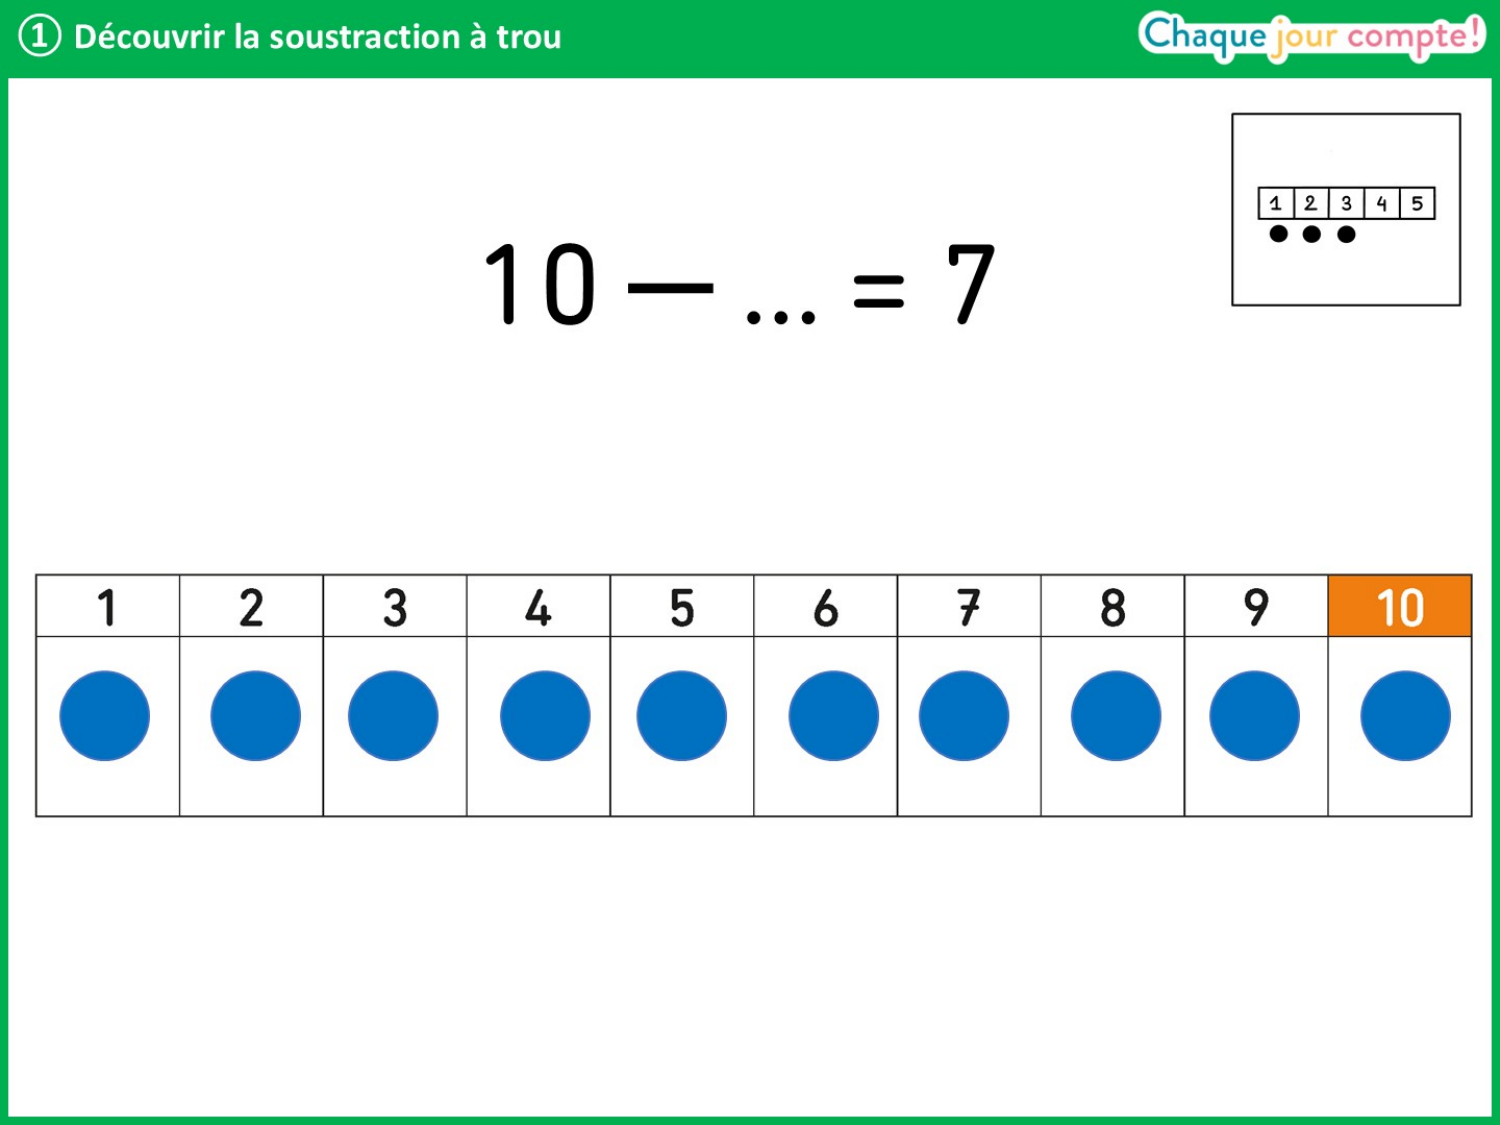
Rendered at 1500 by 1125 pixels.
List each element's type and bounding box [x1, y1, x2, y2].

list [0, 0, 1500, 1125]
